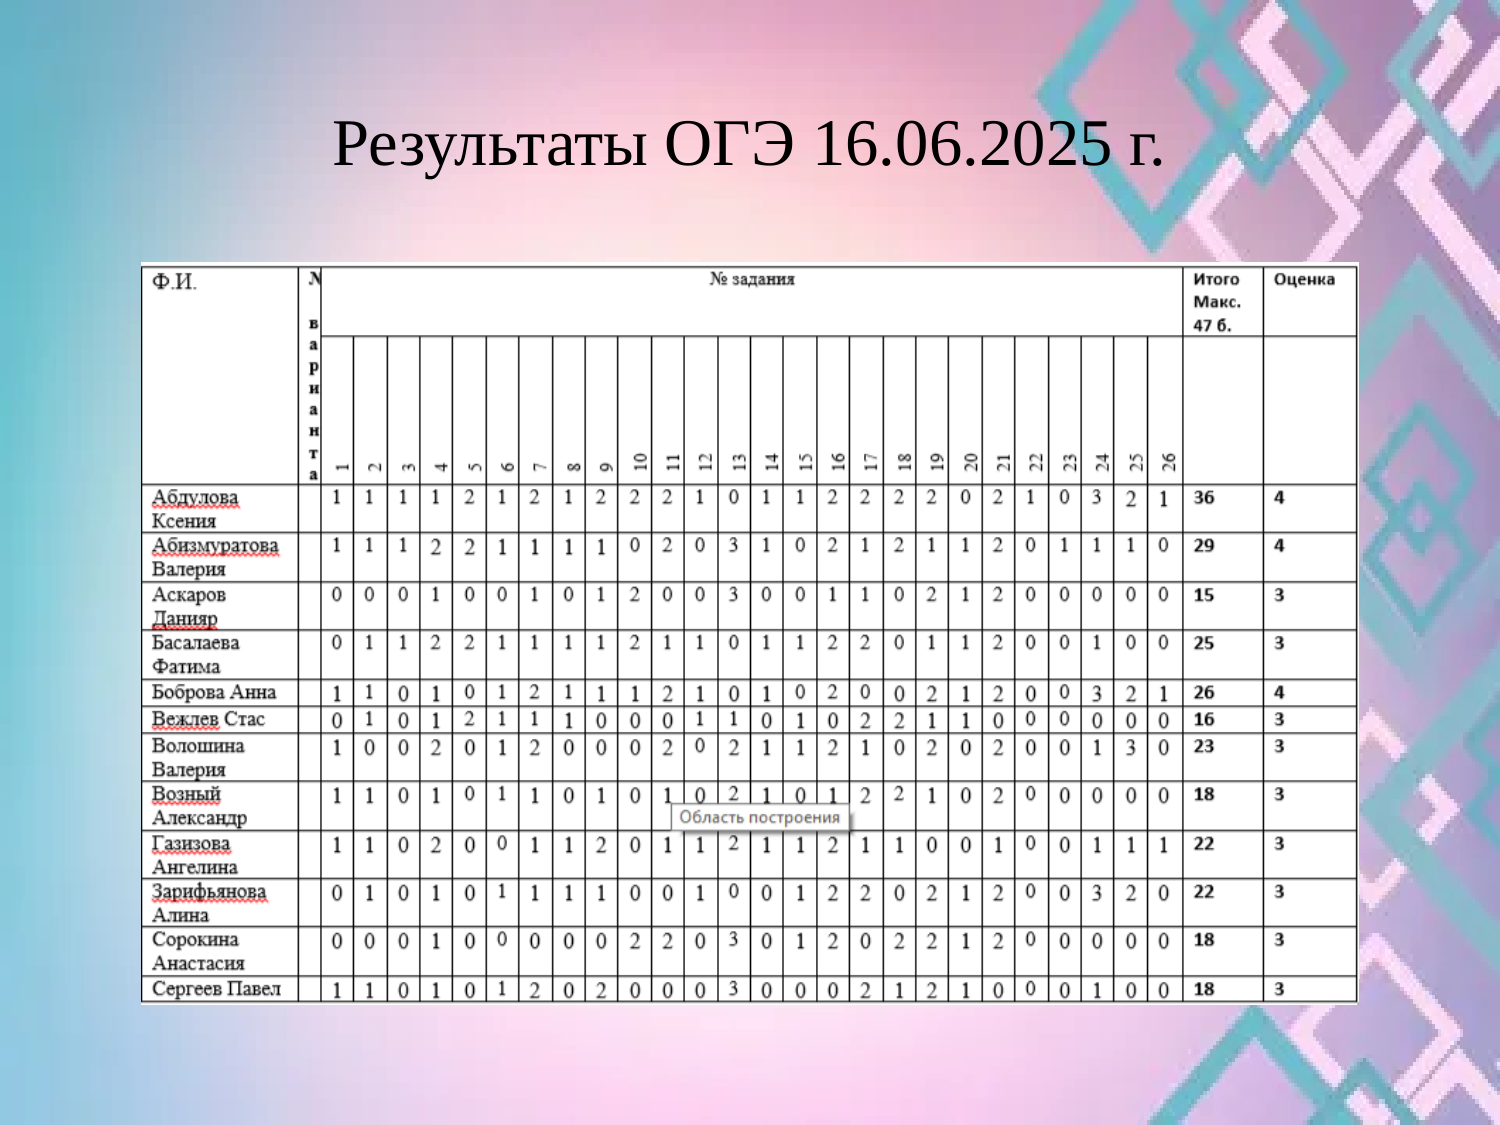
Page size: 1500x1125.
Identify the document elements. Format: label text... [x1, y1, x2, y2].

picture [0, 0, 1500, 1125]
title Результаты ОГЭ 16.06.2025 г. [75, 45, 1425, 233]
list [141, 262, 1359, 1006]
